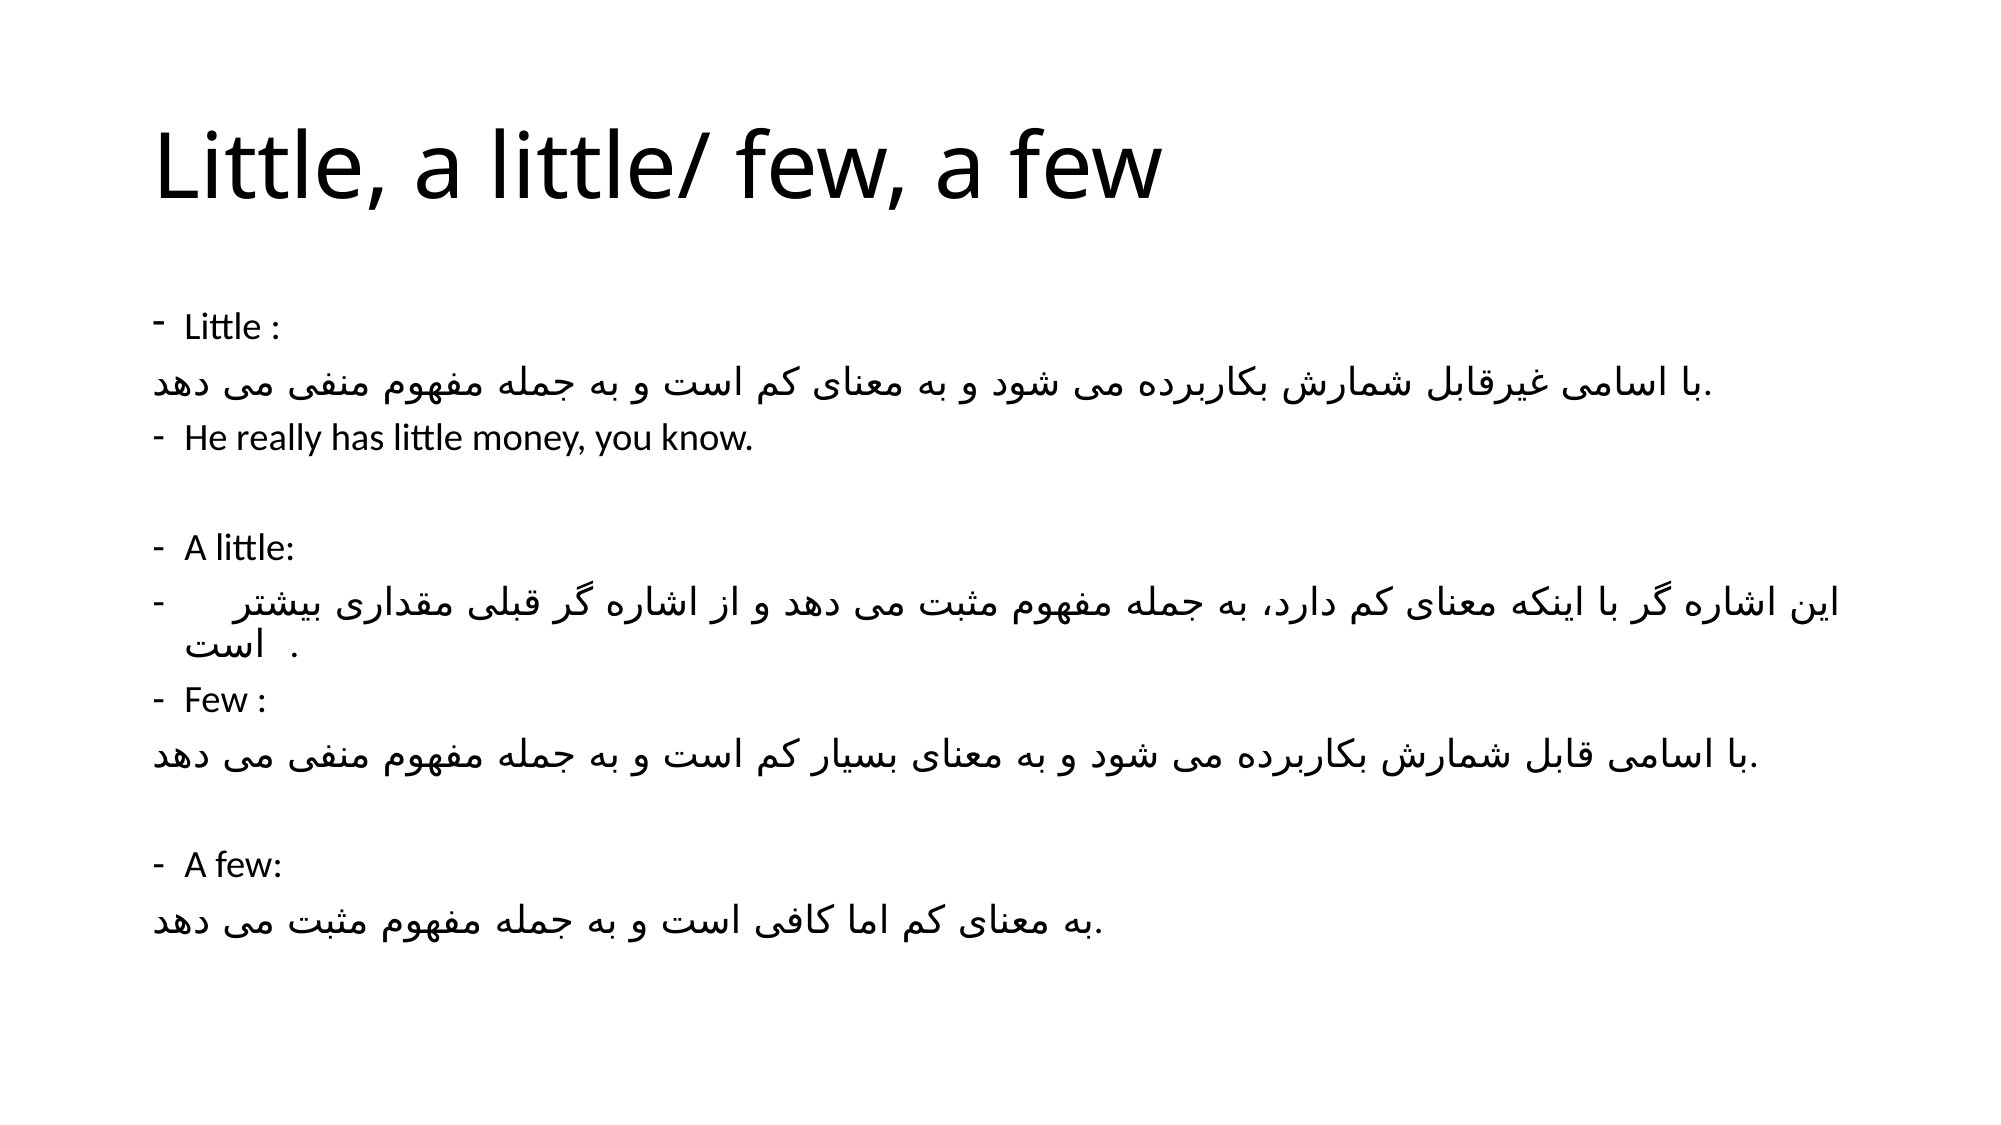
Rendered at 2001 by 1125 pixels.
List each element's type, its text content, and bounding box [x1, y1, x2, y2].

title Little, a little/ few, a few [137, 59, 1863, 278]
list Little : با اسامی غیرقابل شمارش بکاربرده می شود و به معنای کم است و به جمله مفهوم منفی می دهد. He really has little money, you know. A little: این اشاره گر با اینکه معنای کم دارد، به جمله مفهوم مثبت می دهد و از اشاره گر قبلی مقداری بیشتر است. Few : با اسامی قابل شمارش بکاربرده می شود و به معنای بسیار کم است و به جمله مفهوم منفی می دهد. A few: به معنای کم اما کافی است و به جمله مفهوم مثبت می دهد. [137, 299, 1863, 1014]
